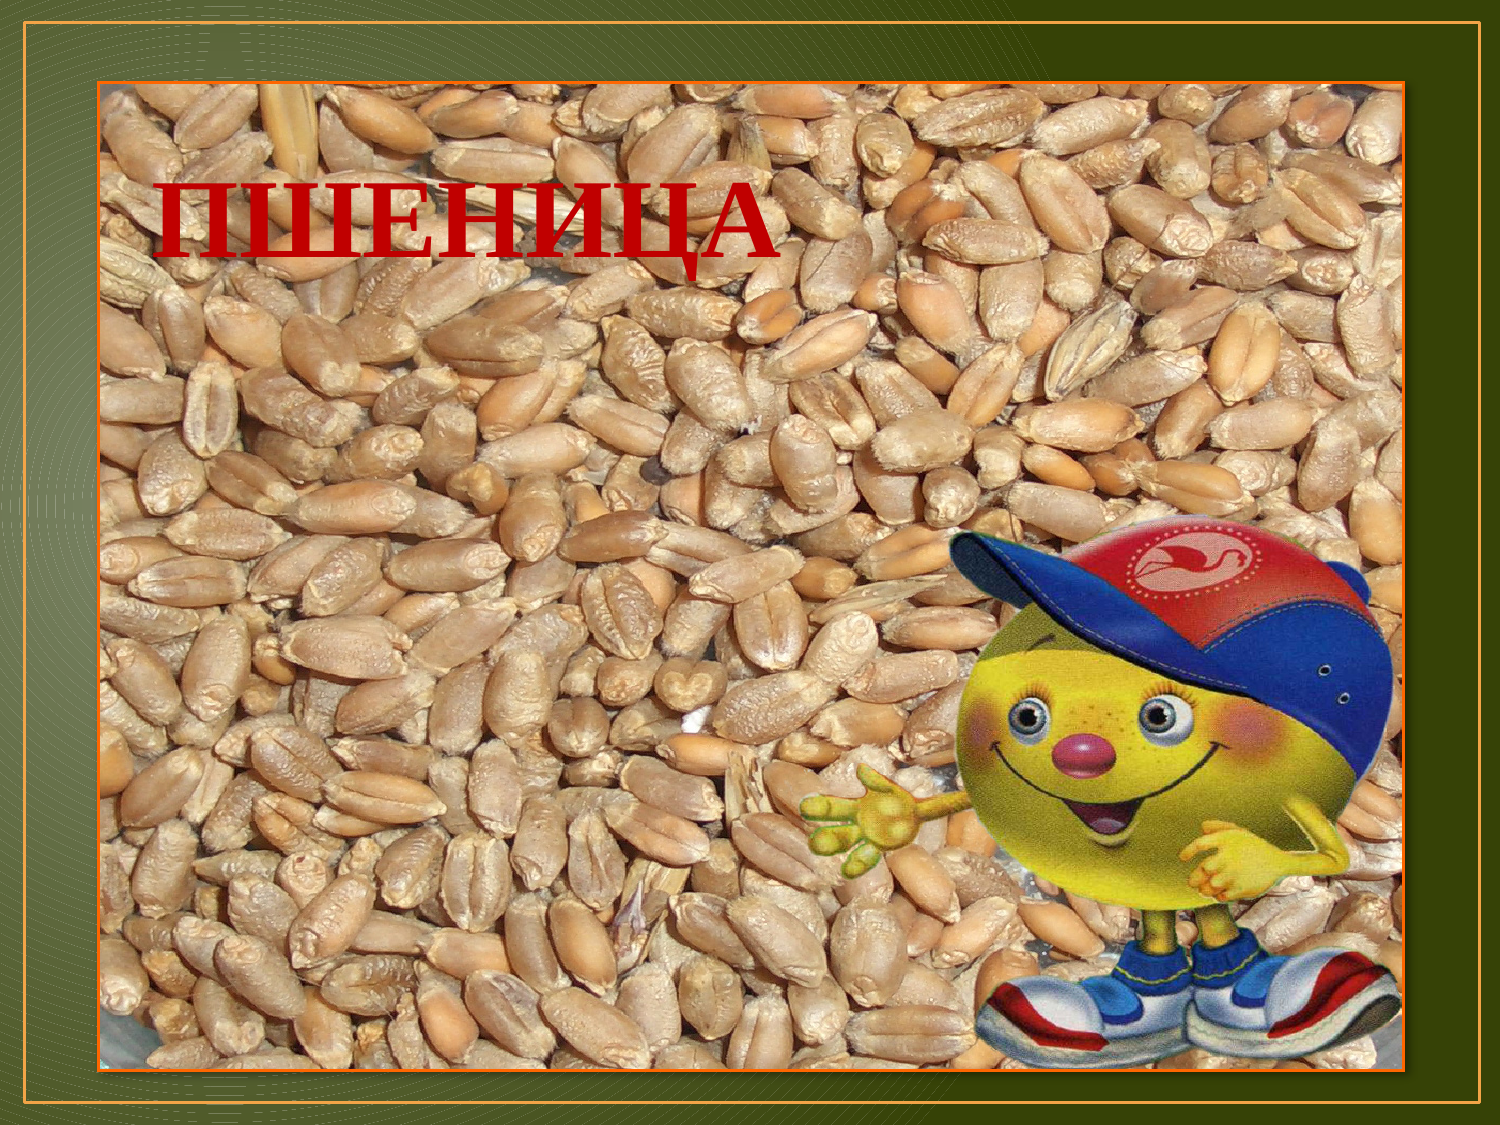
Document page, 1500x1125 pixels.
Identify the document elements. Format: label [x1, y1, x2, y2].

picture [100, 84, 1403, 1069]
